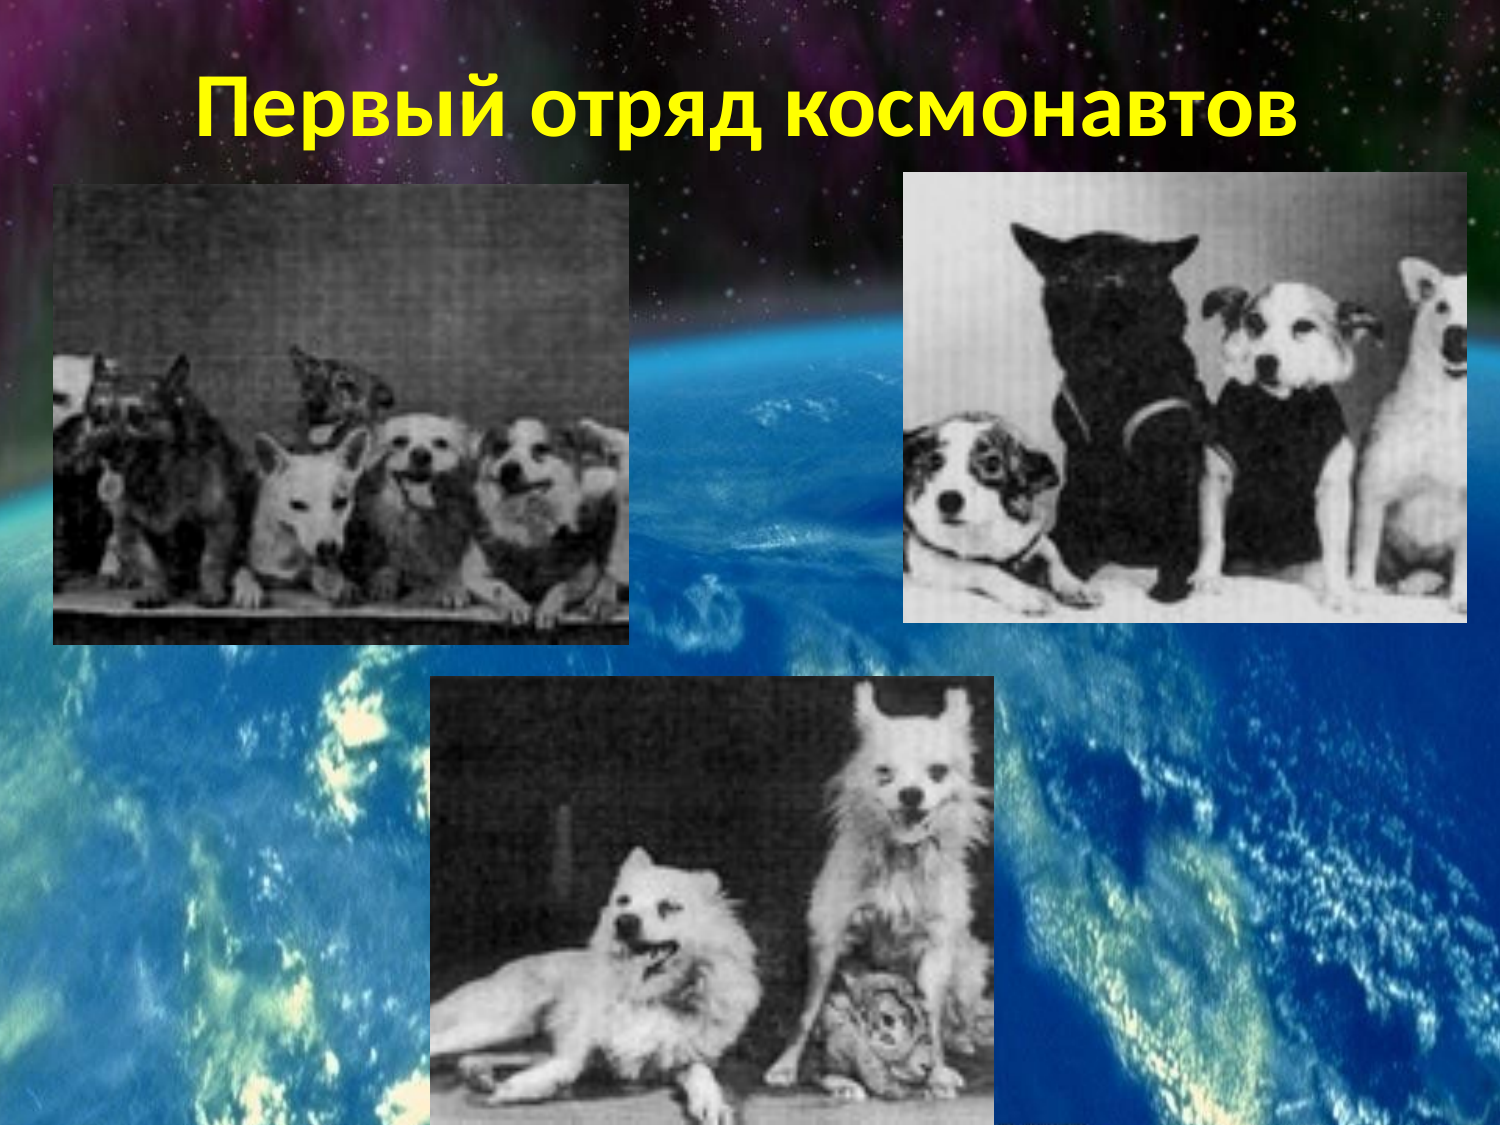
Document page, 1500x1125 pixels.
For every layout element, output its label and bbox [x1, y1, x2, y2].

list [52, 184, 629, 645]
picture [0, 0, 1500, 1125]
